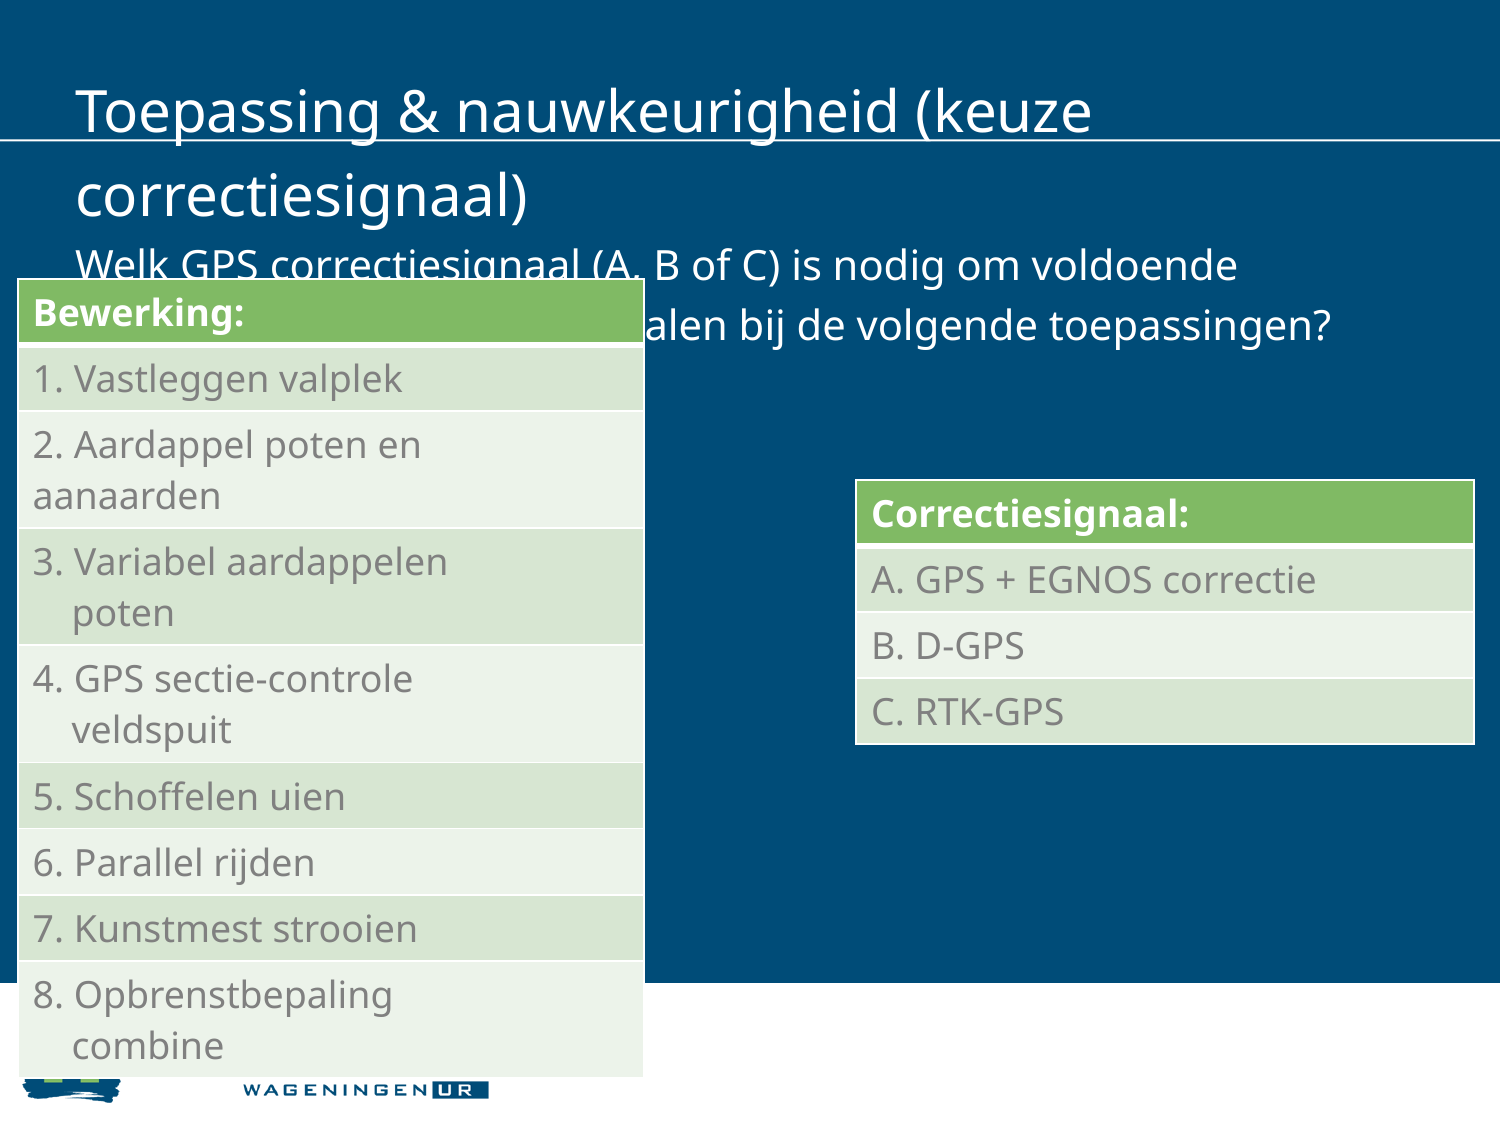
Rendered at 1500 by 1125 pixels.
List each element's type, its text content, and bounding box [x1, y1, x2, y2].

title Toepassing & nauwkeurigheid (keuze correctiesignaal) Welk GPS correctiesignaal (A, B of C) is nodig om voldoende nauwkeurig de positie te bepalen bij de volgende toepassingen? [74, 60, 1426, 226]
table_header Correctiesignaal: [857, 481, 1473, 543]
table_cell B. D-GPS [857, 613, 1473, 677]
table_cell C. RTK-GPS [857, 679, 1473, 743]
table_cell 8. Opbrenstbepaling combine [19, 962, 643, 1077]
table_cell A. GPS + EGNOS correctie [857, 549, 1473, 611]
table_header Bewerking: [19, 280, 643, 342]
table_cell 2. Aardappel poten en aanaarden [19, 412, 643, 527]
picture [0, 984, 1500, 1125]
table_cell 7. Kunstmest strooien [19, 896, 643, 960]
table_cell 3. Variabel aardappelen poten [19, 529, 643, 644]
table_cell 5. Schoffelen uien [19, 763, 643, 828]
table_cell 4. GPS sectie-controle veldspuit [19, 646, 643, 762]
table_cell 6. Parallel rijden [19, 829, 643, 894]
table_cell 1. Vastleggen valplek [19, 348, 643, 410]
